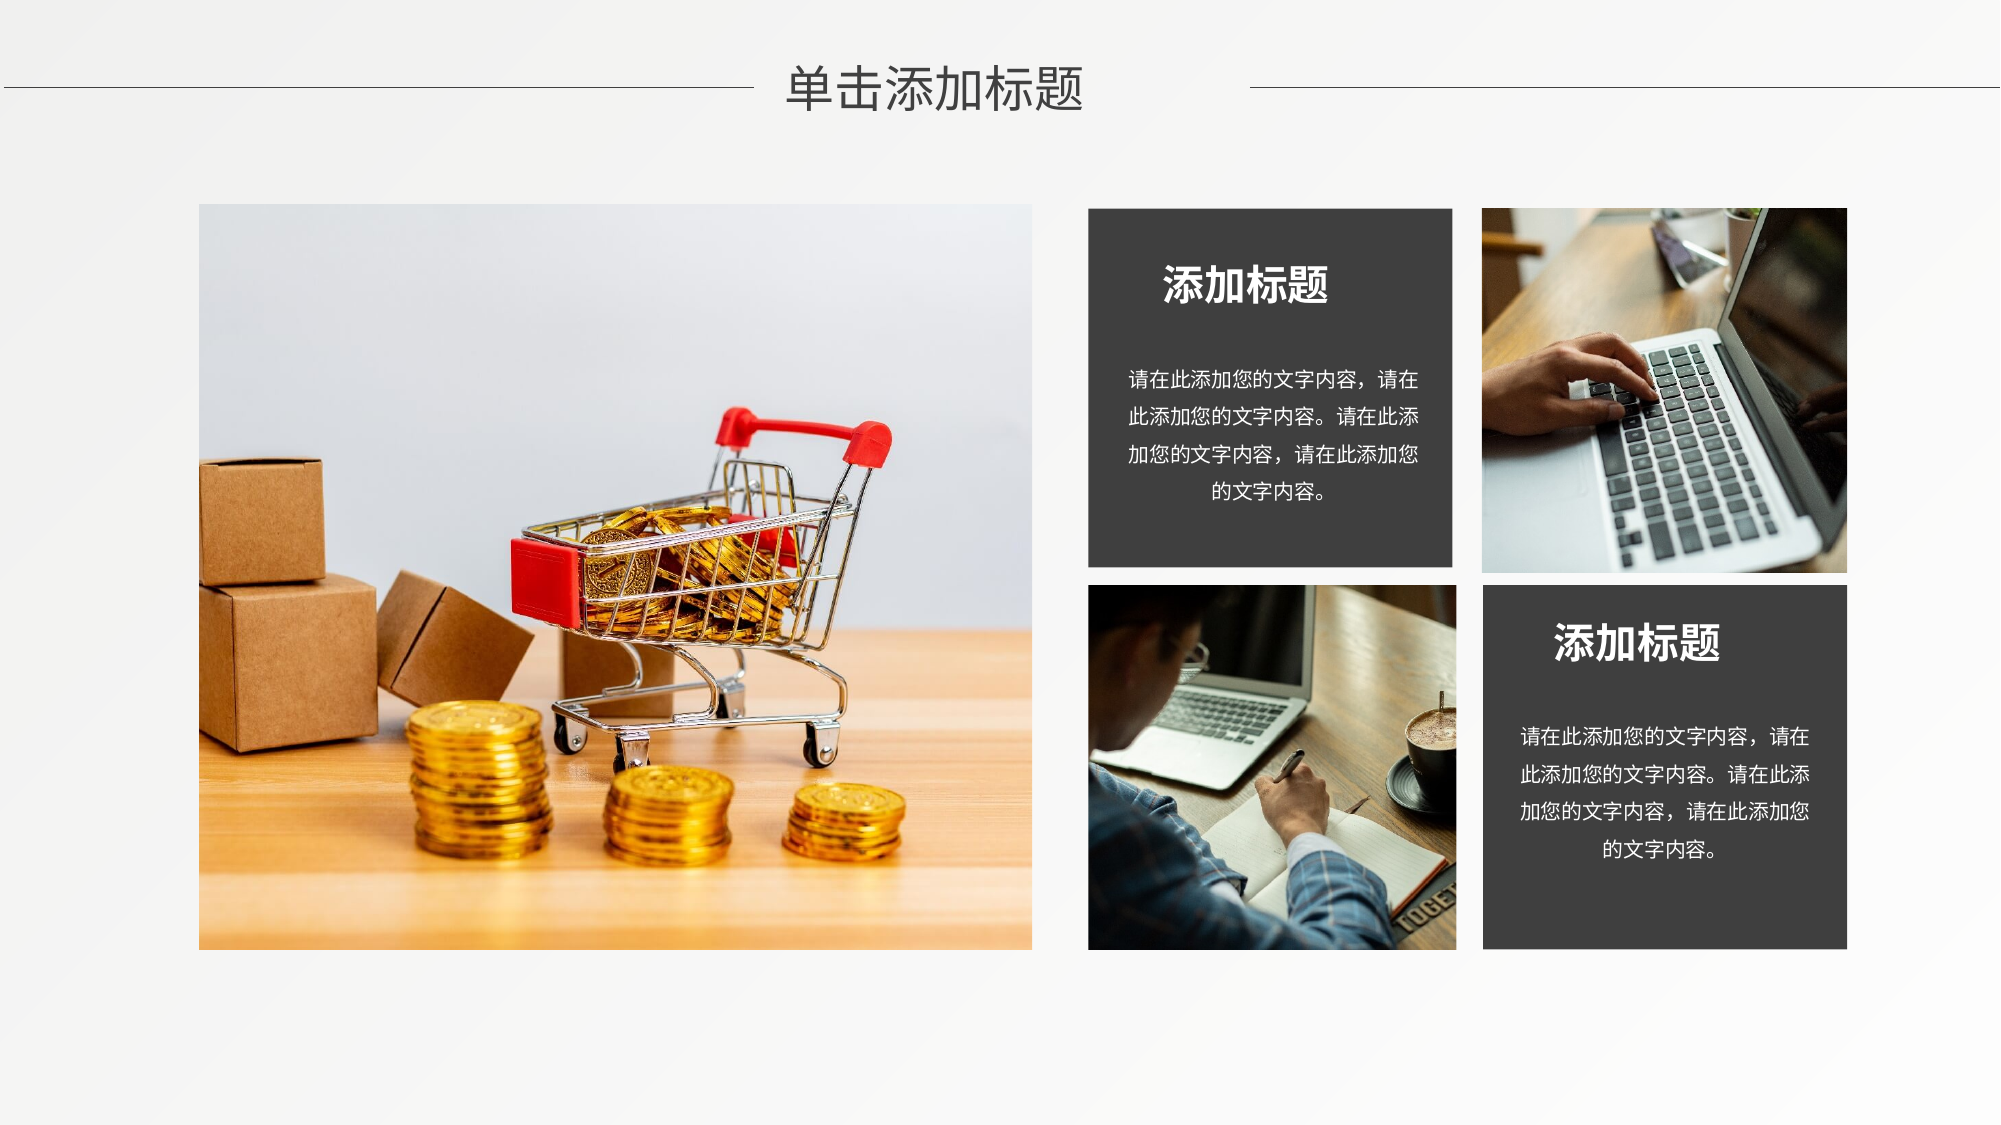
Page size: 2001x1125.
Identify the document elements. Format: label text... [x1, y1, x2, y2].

picture [1088, 585, 1457, 950]
text_box 请在此添加您的文字内容，请在此添加您的文字内容。请在此添加您的文字内容，请在此添加您的文字内容。 [1495, 704, 1836, 869]
text_box 添加标题 [1147, 251, 1400, 317]
picture [199, 204, 1033, 950]
text_box [1482, 584, 1848, 950]
text_box [1087, 207, 1453, 568]
text_box 请在此添加您的文字内容，请在此添加您的文字内容。请在此添加您的文字内容，请在此添加您的文字内容。 [1103, 346, 1444, 512]
text_box 添加标题 [1539, 609, 1791, 674]
picture [1481, 208, 1848, 573]
text_box 单击添加标题 [769, 49, 1231, 125]
